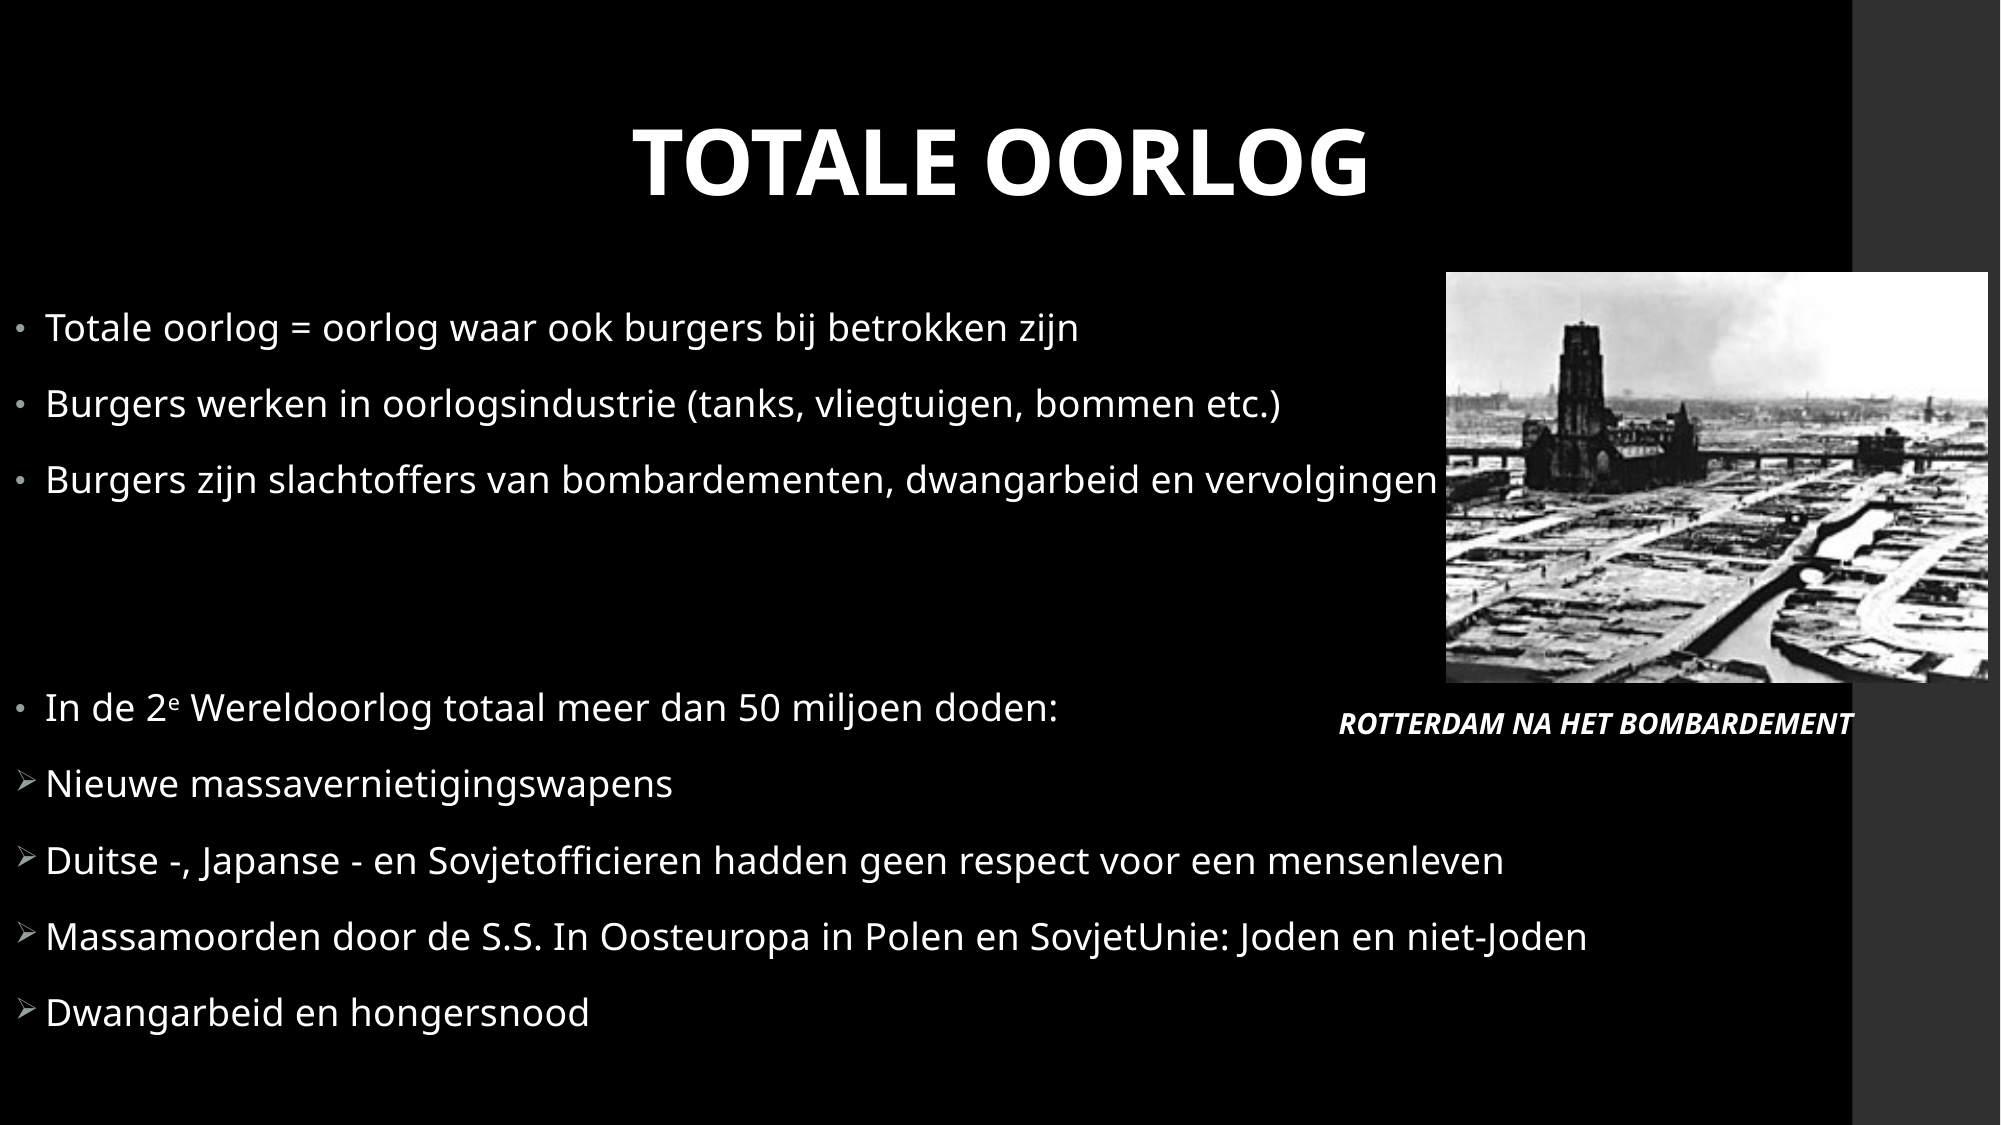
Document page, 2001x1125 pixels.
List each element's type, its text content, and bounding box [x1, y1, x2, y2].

list Totale oorlog = oorlog waar ook burgers bij betrokken zijn Burgers werken in oorlogsindustrie (tanks, vliegtuigen, bommen etc.) Burgers zijn slachtoffers van bombardementen, dwangarbeid en vervolgingen In de 2e Wereldoorlog totaal meer dan 50 miljoen doden: Nieuwe massavernietigingswapens Duitse -, Japanse - en Sovjetofficieren hadden geen respect voor een mensenleven Massamoorden door de S.S. In Oosteuropa in Polen en SovjetUnie: Joden en niet-Joden Dwangarbeid en hongersnood [0, 299, 2000, 1125]
picture [1445, 271, 1988, 683]
text_box ROTTERDAM NA HET BOMBARDEMENT [1323, 697, 1988, 748]
title TOTALE OORLOG [206, 60, 1797, 224]
